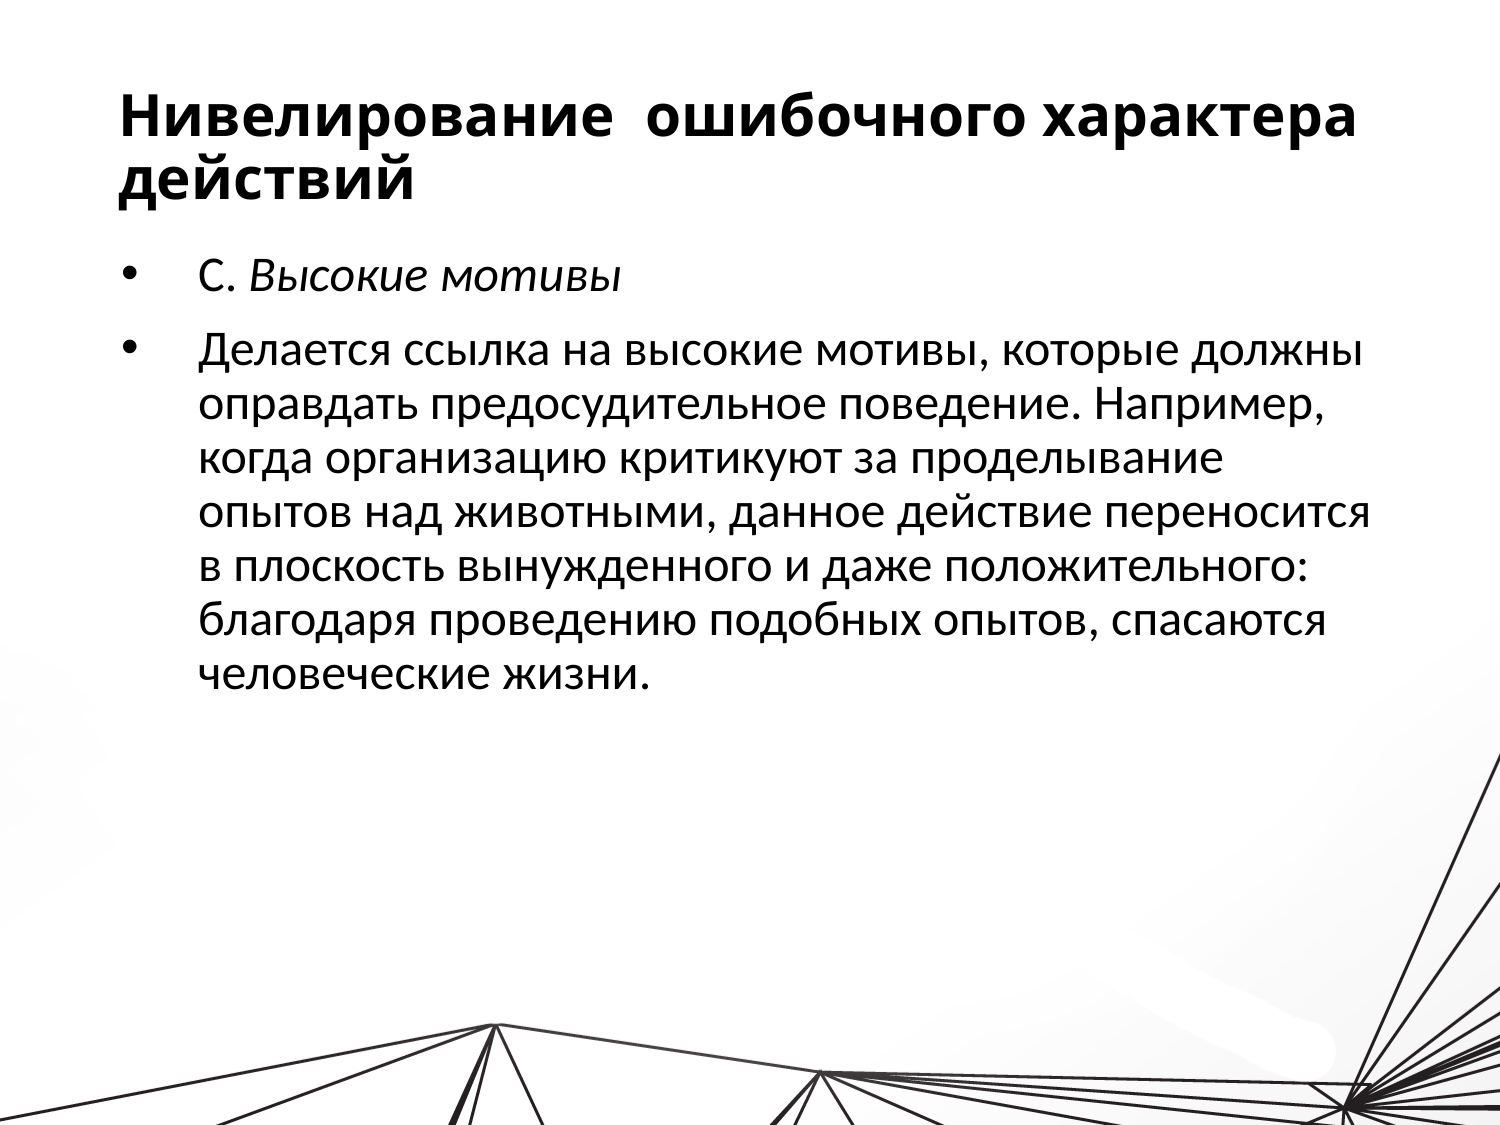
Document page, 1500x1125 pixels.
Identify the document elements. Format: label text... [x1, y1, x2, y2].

title Нивелирование ошибочного характера действий [102, 0, 1398, 220]
picture [0, 0, 1500, 1125]
list C. Высокие мотивы Делается ссылка на высокие мотивы, которые должны оправдать предосудительное поведение. Например, когда организацию критикуют за проделывание опытов над животными, данное действие переносится в плоскость вынужденного и даже положительного: благодаря проведению подобных опытов, спасаются человеческие жизни. [105, 240, 1398, 1014]
